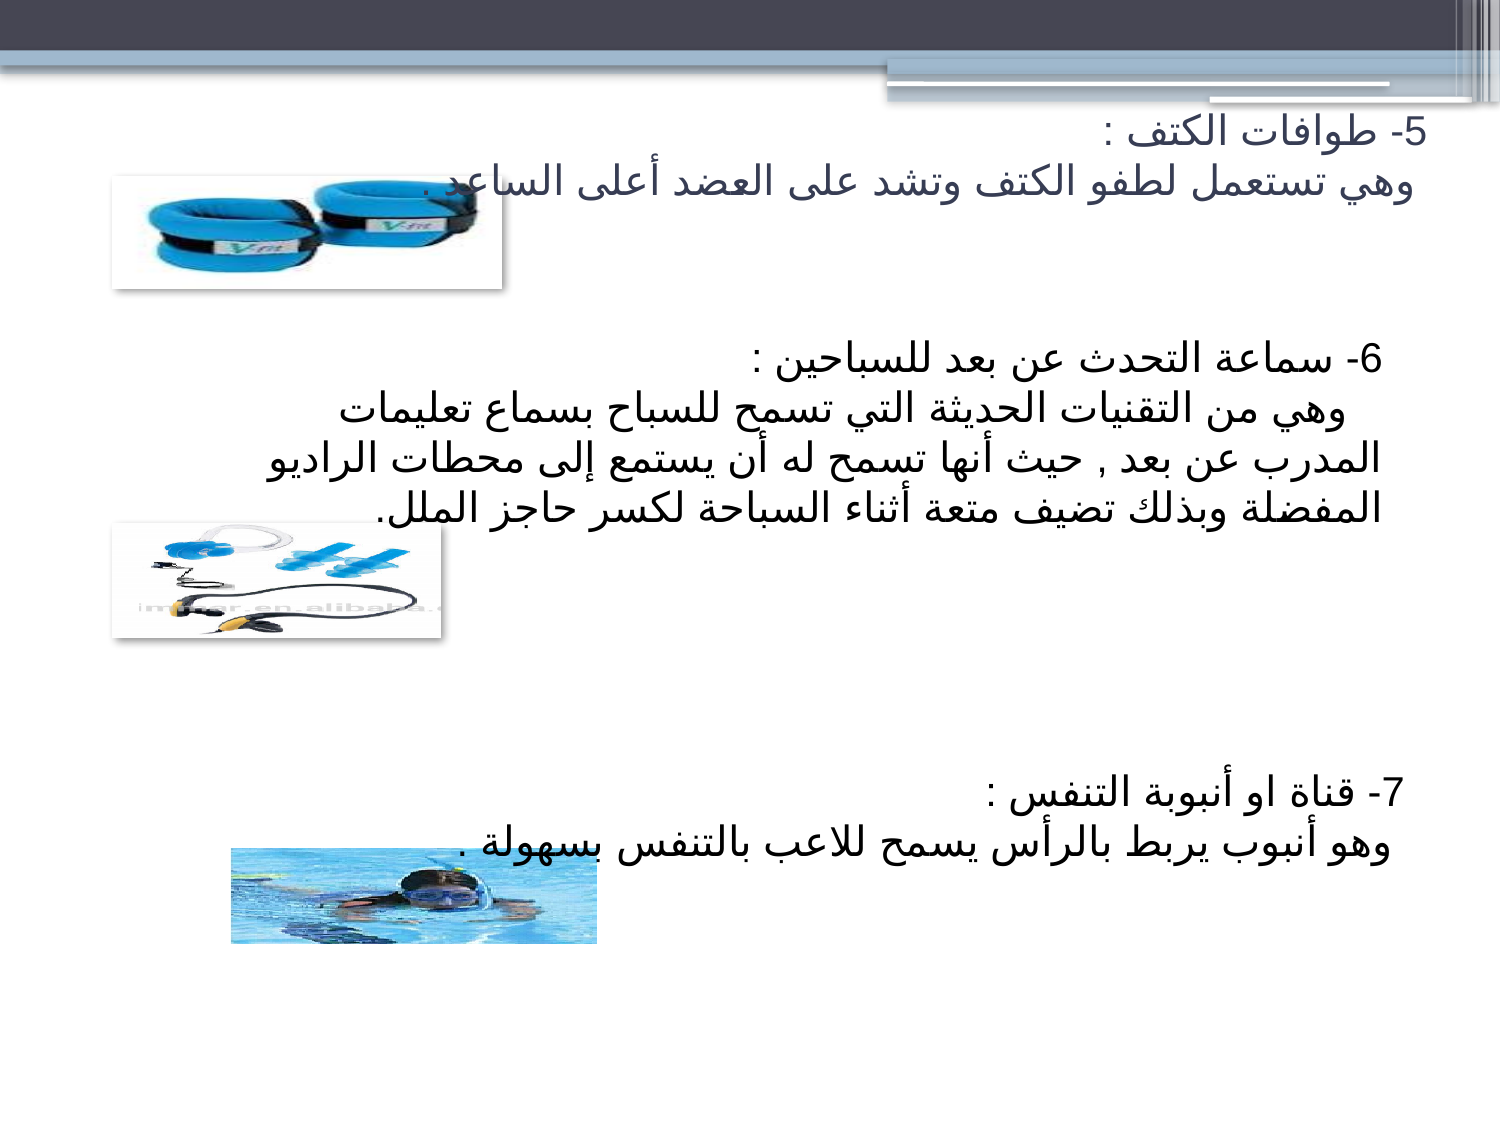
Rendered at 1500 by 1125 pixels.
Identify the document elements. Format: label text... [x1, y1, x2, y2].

text_box 7- قناة او أنبوبة التنفس : وهو أنبوب يربط بالرأس يسمح للاعب بالتنفس بسهولة . [163, 757, 1420, 873]
picture [229, 848, 597, 944]
text_box 6- سماعة التحدث عن بعد للسباحين : وهي من التقنيات الحديثة التي تسمح للسباح بسماع تعليمات المدرب عن بعد , حيث أنها تسمح له أن يستمع إلى محطات الراديو المفضلة وبذلك تضيف متعة أثناء السباحة لكسر حاجز الملل. [197, 323, 1398, 599]
picture [111, 176, 503, 290]
picture [111, 523, 441, 638]
text_box 5- طوافات الكتف : وهي تستعمل لطفو الكتف وتشد على العضد أعلى الساعد . [230, 96, 1443, 257]
